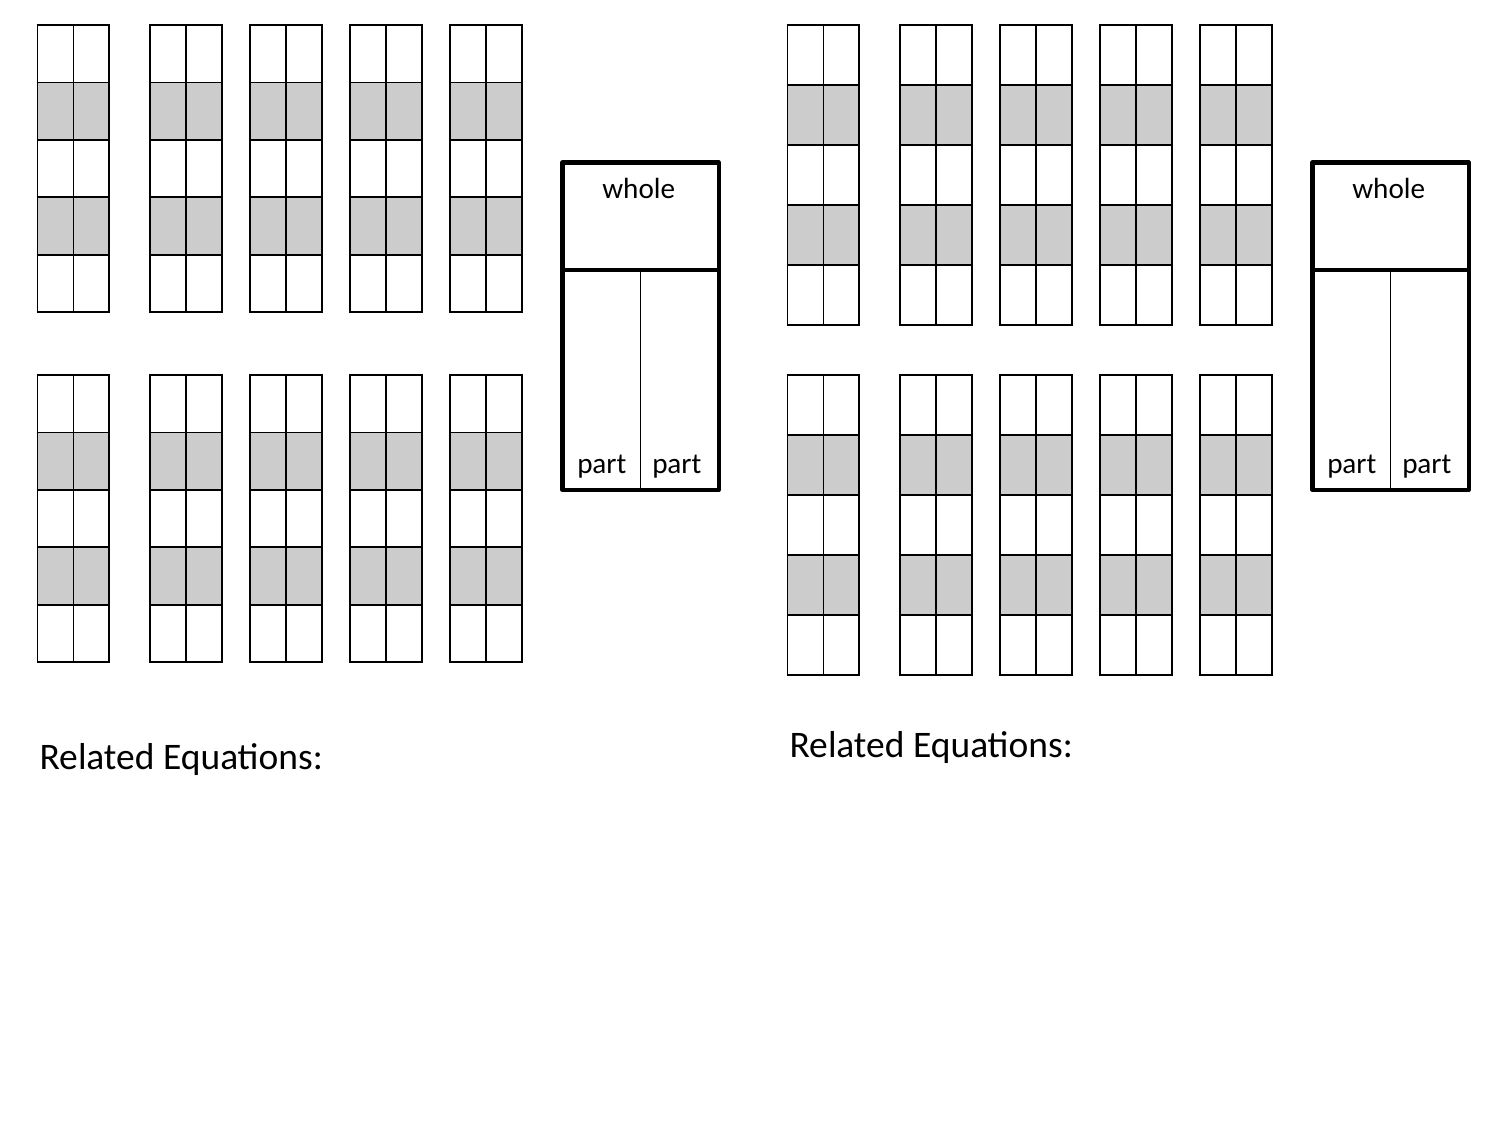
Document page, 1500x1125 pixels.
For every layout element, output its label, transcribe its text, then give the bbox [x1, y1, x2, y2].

table_cell [788, 146, 823, 204]
table_cell [937, 86, 971, 144]
table_cell [487, 491, 521, 546]
table_cell [1037, 496, 1071, 554]
table_cell [387, 433, 421, 489]
table_cell [1101, 616, 1135, 674]
table_cell [251, 606, 285, 661]
table_cell [937, 616, 971, 674]
table_cell [487, 433, 521, 489]
table_cell [1001, 206, 1035, 264]
table_cell [351, 256, 385, 311]
table_cell [1001, 496, 1035, 554]
table_cell [901, 266, 935, 324]
table_cell [387, 256, 421, 311]
table_cell [487, 256, 521, 311]
table_cell [151, 491, 185, 546]
table_cell [38, 548, 73, 604]
text_box part [562, 437, 636, 488]
table_cell [387, 198, 421, 254]
table_cell [187, 83, 221, 139]
text_box [641, 272, 721, 437]
table_cell [1001, 436, 1035, 494]
table_cell [1237, 556, 1271, 614]
table_cell [1237, 496, 1271, 554]
table_cell [287, 606, 321, 661]
table_header [487, 26, 521, 82]
table_cell [387, 83, 421, 139]
text_box whole [1337, 162, 1463, 213]
text_box [560, 160, 721, 272]
text_box [1391, 272, 1471, 437]
table_cell [1037, 86, 1071, 144]
table_cell [1101, 146, 1135, 204]
table_cell [351, 141, 385, 196]
table_cell [937, 146, 971, 204]
table_header [788, 376, 823, 434]
table_cell [74, 141, 108, 196]
table_cell [451, 83, 485, 139]
table_cell [287, 433, 321, 489]
table_header [1101, 26, 1135, 84]
table_cell [1001, 616, 1035, 674]
table_header [151, 26, 185, 82]
table_header [1201, 376, 1235, 434]
table_cell [351, 606, 385, 661]
table_cell [1101, 496, 1135, 554]
table_cell [824, 496, 858, 554]
table_header [74, 26, 108, 82]
table_cell [187, 606, 221, 661]
table_cell [788, 556, 823, 614]
table_cell [251, 433, 285, 489]
table_header [38, 376, 73, 432]
table_cell [287, 198, 321, 254]
table_cell [937, 206, 971, 264]
table_cell [187, 256, 221, 311]
table_header [1001, 26, 1035, 84]
table_header [1101, 376, 1135, 434]
table_header [1137, 376, 1171, 434]
table_header [151, 376, 185, 432]
table_cell [487, 606, 521, 661]
table_header [251, 26, 285, 82]
table_cell [487, 548, 521, 604]
table_cell [824, 86, 858, 144]
table_cell [788, 616, 823, 674]
table_cell [824, 616, 858, 674]
text_box [560, 272, 640, 492]
table_header [187, 376, 221, 432]
table_cell [251, 141, 285, 196]
table_header [1037, 26, 1071, 84]
table_header [387, 376, 421, 432]
table_cell [187, 198, 221, 254]
text_box part [1395, 437, 1471, 488]
table_cell [151, 548, 185, 604]
table_cell [1137, 206, 1171, 264]
table_cell [788, 86, 823, 144]
table_cell [1237, 436, 1271, 494]
table_cell [451, 606, 485, 661]
table_cell [451, 491, 485, 546]
table_header [487, 376, 521, 432]
table_cell [824, 436, 858, 494]
text_box whole [587, 162, 713, 213]
table_cell [788, 266, 823, 324]
table_header [1037, 376, 1071, 434]
table_cell [451, 141, 485, 196]
table_cell [74, 548, 108, 604]
table_cell [74, 256, 108, 311]
table_header [74, 376, 108, 432]
table_header [351, 26, 385, 82]
table_header [937, 26, 971, 84]
table_cell [287, 256, 321, 311]
text_box [1310, 272, 1390, 492]
table_cell [38, 491, 73, 546]
table_cell [1037, 206, 1071, 264]
table_cell [487, 141, 521, 196]
table_cell [74, 198, 108, 254]
table_cell [38, 256, 73, 311]
table_header [1237, 26, 1271, 84]
table_cell [151, 433, 185, 489]
table_cell [251, 83, 285, 139]
table_header [1201, 26, 1235, 84]
table_header [351, 376, 385, 432]
table_cell [151, 83, 185, 139]
table_cell [937, 496, 971, 554]
table_cell [38, 83, 73, 139]
table_cell [151, 141, 185, 196]
table_cell [1237, 86, 1271, 144]
table_header [451, 26, 485, 82]
table_cell [1037, 616, 1071, 674]
table_cell [387, 606, 421, 661]
table_cell [151, 198, 185, 254]
table_cell [1137, 616, 1171, 674]
table_cell [187, 141, 221, 196]
table_cell [74, 83, 108, 139]
table_cell [1237, 146, 1271, 204]
table_cell [1001, 266, 1035, 324]
table_header [38, 26, 73, 82]
table_cell [287, 141, 321, 196]
table_cell [1037, 436, 1071, 494]
table_cell [824, 266, 858, 324]
table_cell [1201, 436, 1235, 494]
table_cell [1101, 206, 1135, 264]
table_cell [151, 256, 185, 311]
table_cell [38, 606, 73, 661]
table_cell [251, 198, 285, 254]
table_cell [901, 206, 935, 264]
table_cell [937, 266, 971, 324]
table_cell [351, 548, 385, 604]
table_cell [1037, 146, 1071, 204]
table_header [1137, 26, 1171, 84]
table_header [824, 376, 858, 434]
table_cell [487, 198, 521, 254]
table_cell [1137, 86, 1171, 144]
table_cell [1201, 616, 1235, 674]
table_header [901, 26, 935, 84]
table_cell [287, 548, 321, 604]
table_cell [1237, 266, 1271, 324]
table_cell [351, 83, 385, 139]
table_cell [451, 198, 485, 254]
table_cell [1101, 266, 1135, 324]
table_cell [387, 491, 421, 546]
table_cell [74, 606, 108, 661]
table_cell [451, 433, 485, 489]
text_box Related Equations: [774, 712, 1463, 773]
table_cell [151, 606, 185, 661]
table_cell [38, 198, 73, 254]
table_cell [451, 256, 485, 311]
table_cell [451, 548, 485, 604]
table_cell [38, 433, 73, 489]
table_header [451, 376, 485, 432]
table_cell [1201, 86, 1235, 144]
table_cell [1201, 146, 1235, 204]
table_cell [901, 616, 935, 674]
table_cell [74, 433, 108, 489]
table_cell [1001, 146, 1035, 204]
table_cell [387, 141, 421, 196]
table_cell [1237, 616, 1271, 674]
table_cell [788, 496, 823, 554]
table_cell [1001, 86, 1035, 144]
table_cell [287, 83, 321, 139]
table_header [937, 376, 971, 434]
table_cell [487, 83, 521, 139]
table_cell [251, 256, 285, 311]
table_header [187, 26, 221, 82]
table_header [1001, 376, 1035, 434]
table_header [1237, 376, 1271, 434]
table_cell [251, 491, 285, 546]
table_cell [824, 556, 858, 614]
table_cell [1237, 206, 1271, 264]
table_cell [1001, 556, 1035, 614]
table_cell [1137, 146, 1171, 204]
table_cell [901, 496, 935, 554]
table_cell [351, 198, 385, 254]
table_cell [901, 556, 935, 614]
table_cell [1101, 556, 1135, 614]
table_header [287, 26, 321, 82]
table_cell [387, 548, 421, 604]
table_cell [824, 206, 858, 264]
table_cell [187, 548, 221, 604]
text_box part [645, 437, 721, 488]
table_cell [1037, 266, 1071, 324]
table_cell [1137, 436, 1171, 494]
table_cell [901, 146, 935, 204]
table_cell [1201, 496, 1235, 554]
text_box [644, 488, 721, 492]
table_cell [901, 86, 935, 144]
table_cell [187, 433, 221, 489]
table_cell [187, 491, 221, 546]
table_header [824, 26, 858, 84]
table_cell [1201, 266, 1235, 324]
table_cell [74, 491, 108, 546]
table_cell [251, 548, 285, 604]
table_cell [351, 433, 385, 489]
table_cell [351, 491, 385, 546]
table_cell [1137, 266, 1171, 324]
table_cell [38, 141, 73, 196]
table_cell [901, 436, 935, 494]
table_cell [937, 436, 971, 494]
text_box part [1312, 437, 1386, 488]
table_header [788, 26, 823, 84]
table_cell [788, 436, 823, 494]
table_header [387, 26, 421, 82]
table_header [901, 376, 935, 434]
table_header [251, 376, 285, 432]
table_cell [1137, 496, 1171, 554]
table_cell [287, 491, 321, 546]
table_cell [1101, 86, 1135, 144]
table_cell [1201, 206, 1235, 264]
table_cell [937, 556, 971, 614]
table_cell [1101, 436, 1135, 494]
table_cell [1201, 556, 1235, 614]
text_box [1394, 488, 1471, 492]
table_cell [824, 146, 858, 204]
text_box Related Equations: [24, 724, 713, 785]
table_cell [1037, 556, 1071, 614]
table_cell [1137, 556, 1171, 614]
table_cell [788, 206, 823, 264]
table_header [287, 376, 321, 432]
text_box [1310, 160, 1471, 272]
